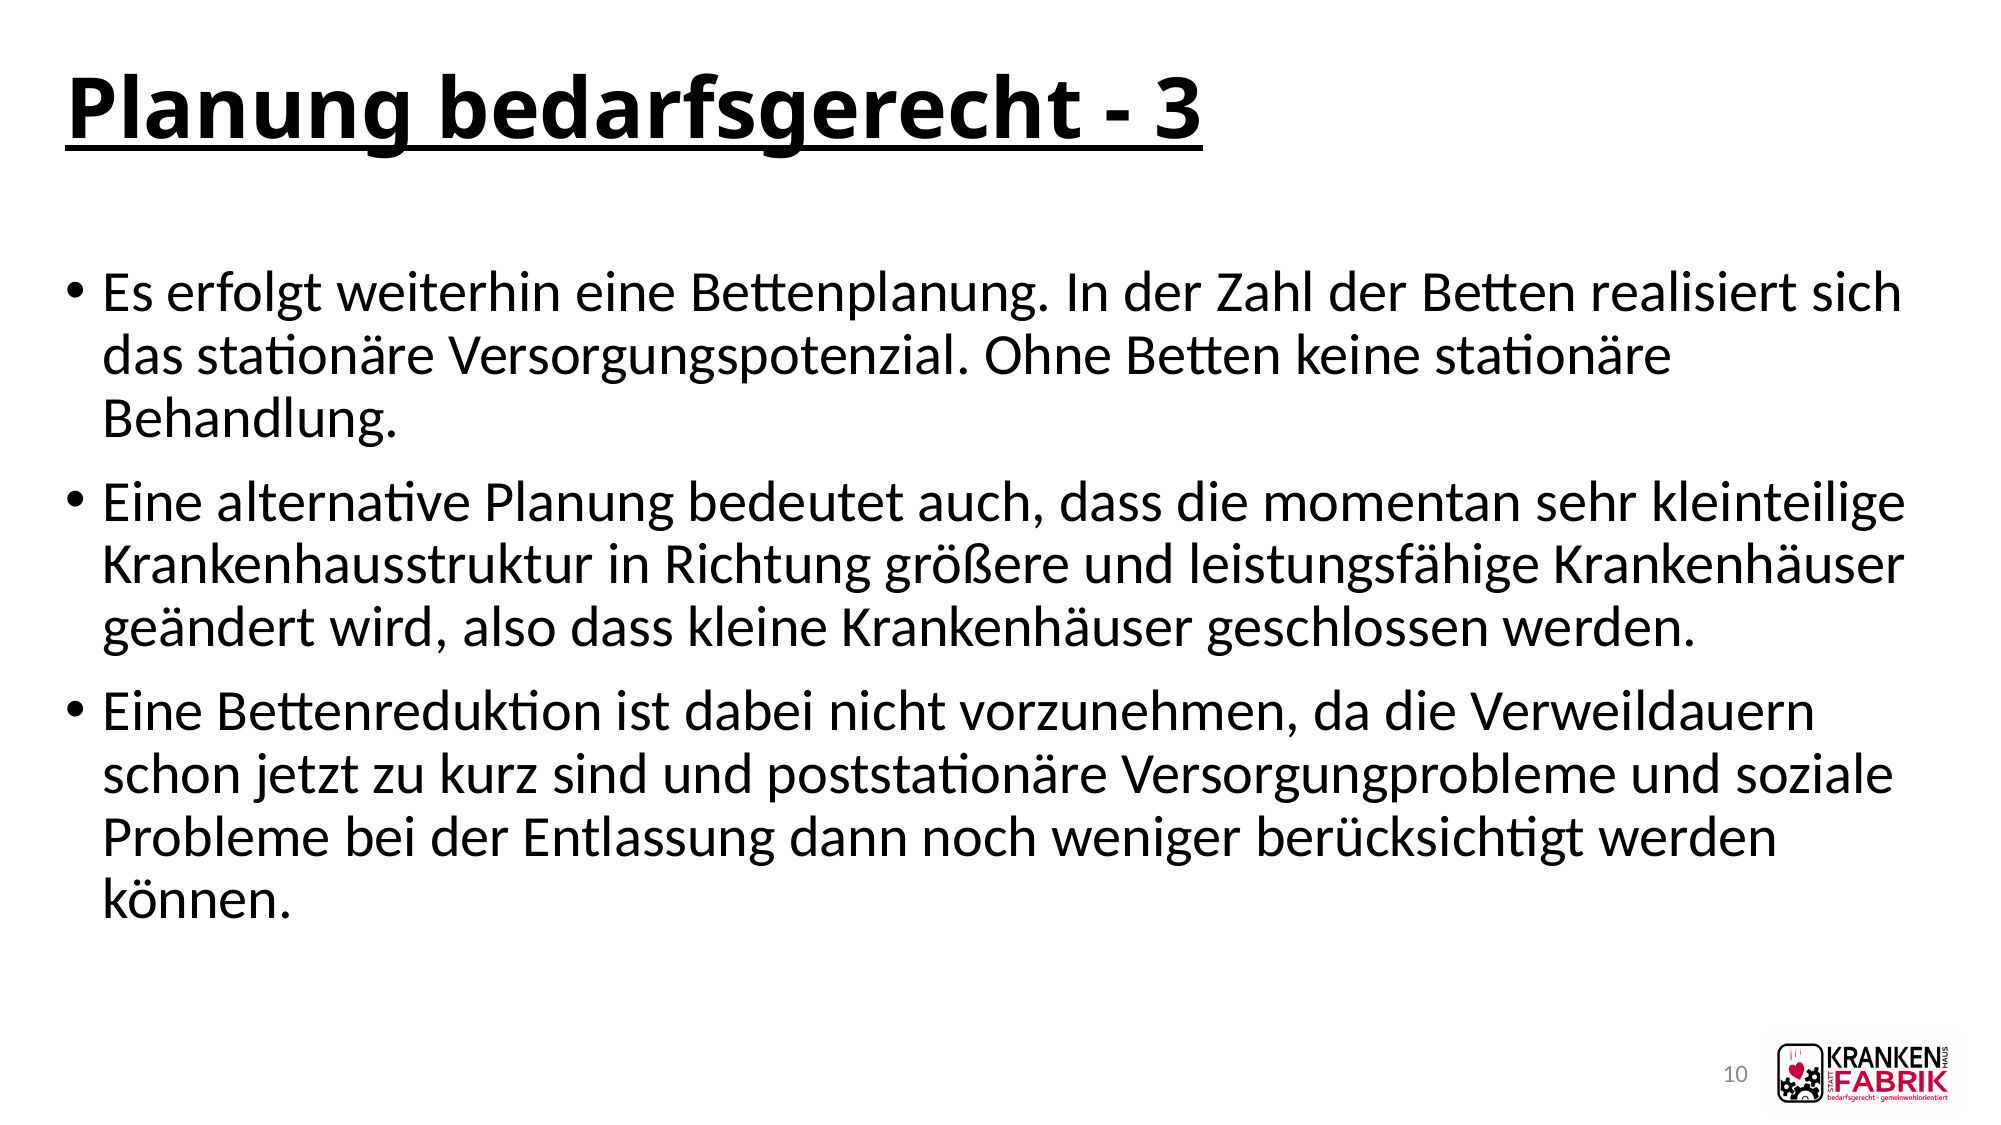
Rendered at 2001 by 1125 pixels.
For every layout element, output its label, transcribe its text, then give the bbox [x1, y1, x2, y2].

picture [1763, 1029, 1962, 1117]
title Planung bedarfsgerecht - 3 [50, 58, 1613, 165]
slide_number 10 [1389, 1042, 1763, 1103]
list Es erfolgt weiterhin eine Bettenplanung. In der Zahl der Betten realisiert sich das stationäre Versorgungspotenzial. Ohne Betten keine stationäre Behandlung. Eine alternative Planung bedeutet auch, dass die momentan sehr kleinteilige Krankenhausstruktur in Richtung größere und leistungsfähige Krankenhäuser geändert wird, also dass kleine Krankenhäuser geschlossen werden. Eine Bettenreduktion ist dabei nicht vorzunehmen, da die Verweildauern schon jetzt zu kurz sind und poststationäre Versorgungprobleme und soziale Probleme bei der Entlassung dann noch weniger berücksichtigt werden können. [50, 254, 1950, 1103]
